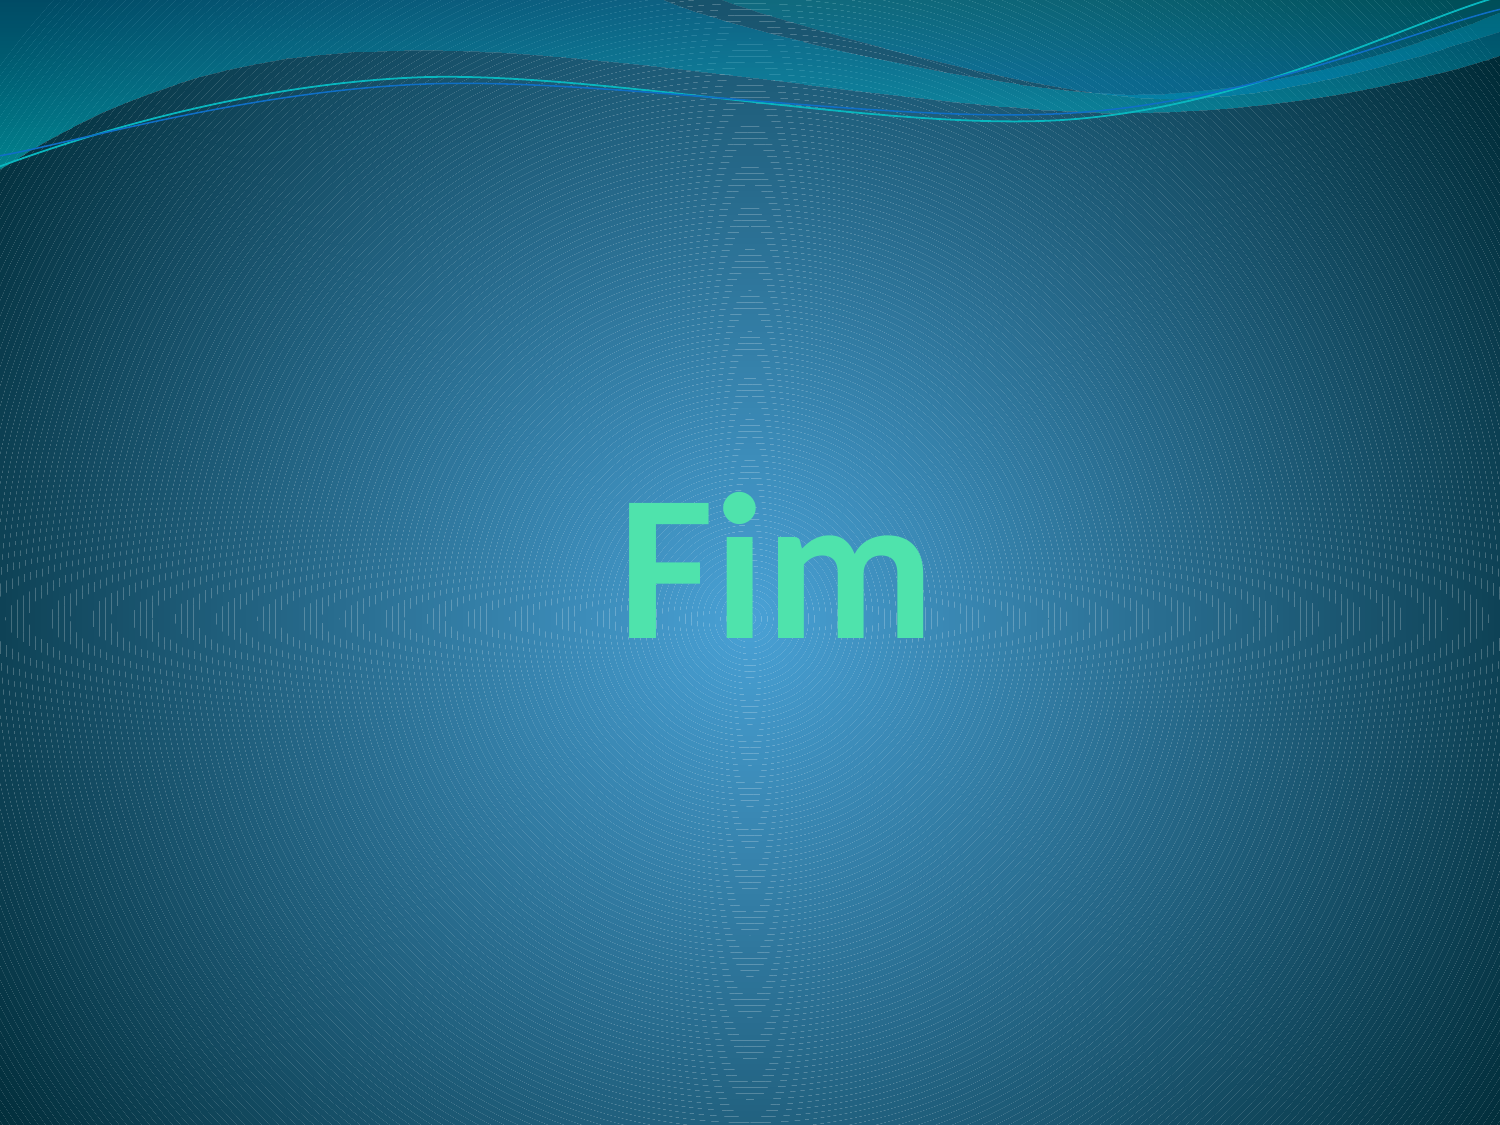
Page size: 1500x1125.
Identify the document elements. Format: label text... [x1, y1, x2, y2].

title Fim [562, 457, 992, 681]
